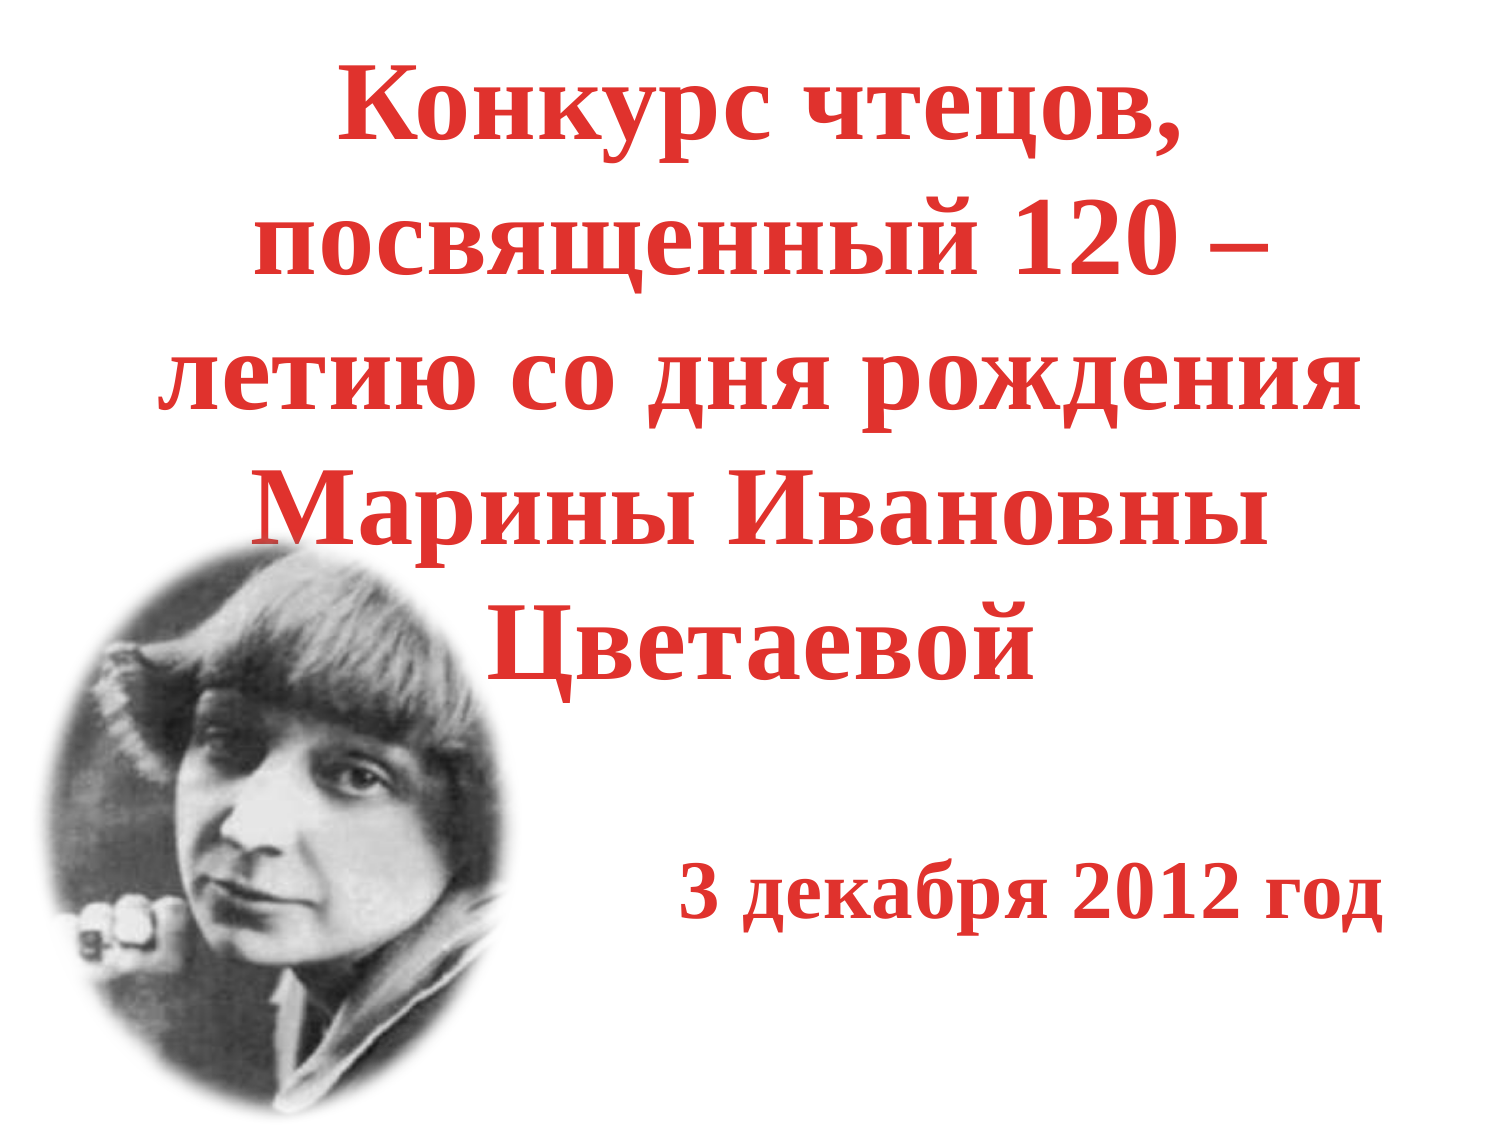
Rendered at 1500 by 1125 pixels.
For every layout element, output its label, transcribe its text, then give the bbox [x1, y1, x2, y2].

subtitle Конкурс чтецов, посвященный 120 – летию со дня рождения Марины Ивановны Цветаевой 3 декабря 2012 год [123, 19, 1400, 220]
picture [29, 526, 523, 1125]
